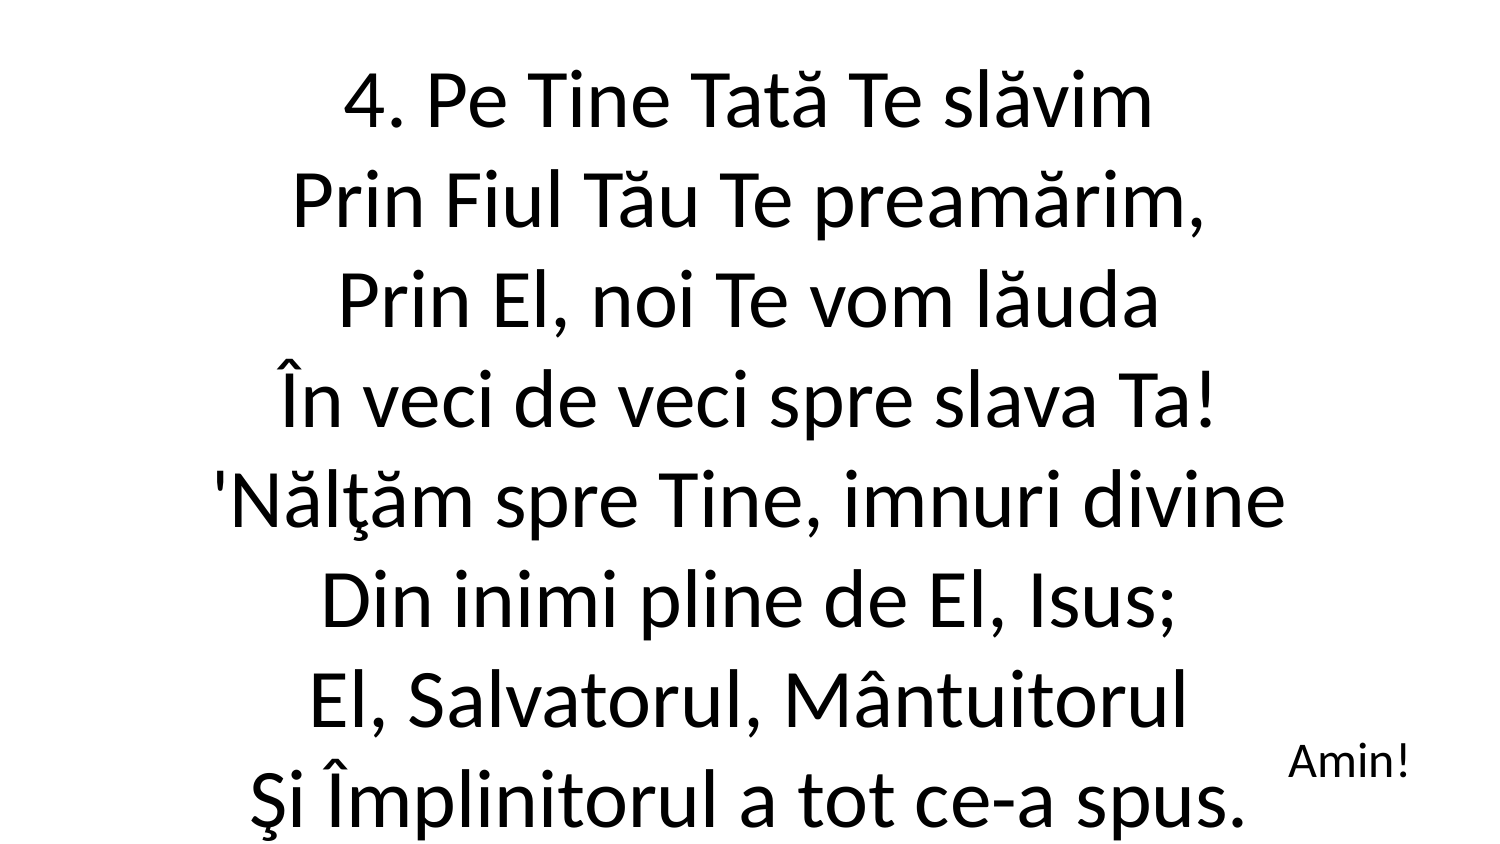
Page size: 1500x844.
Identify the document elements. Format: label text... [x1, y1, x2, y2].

text_box 4. Pe Tine Tată Te slăvim Prin Fiul Tău Te preamărim, Prin El, noi Te vom lăuda În veci de veci spre slava Ta! 'Nălţăm spre Tine, imnuri divine Din inimi pline de El, Isus; El, Salvatorul, Mântuitorul Şi Împlinitorul a tot ce-a spus. [197, 0, 1303, 844]
text_box Amin! [1273, 674, 1427, 795]
